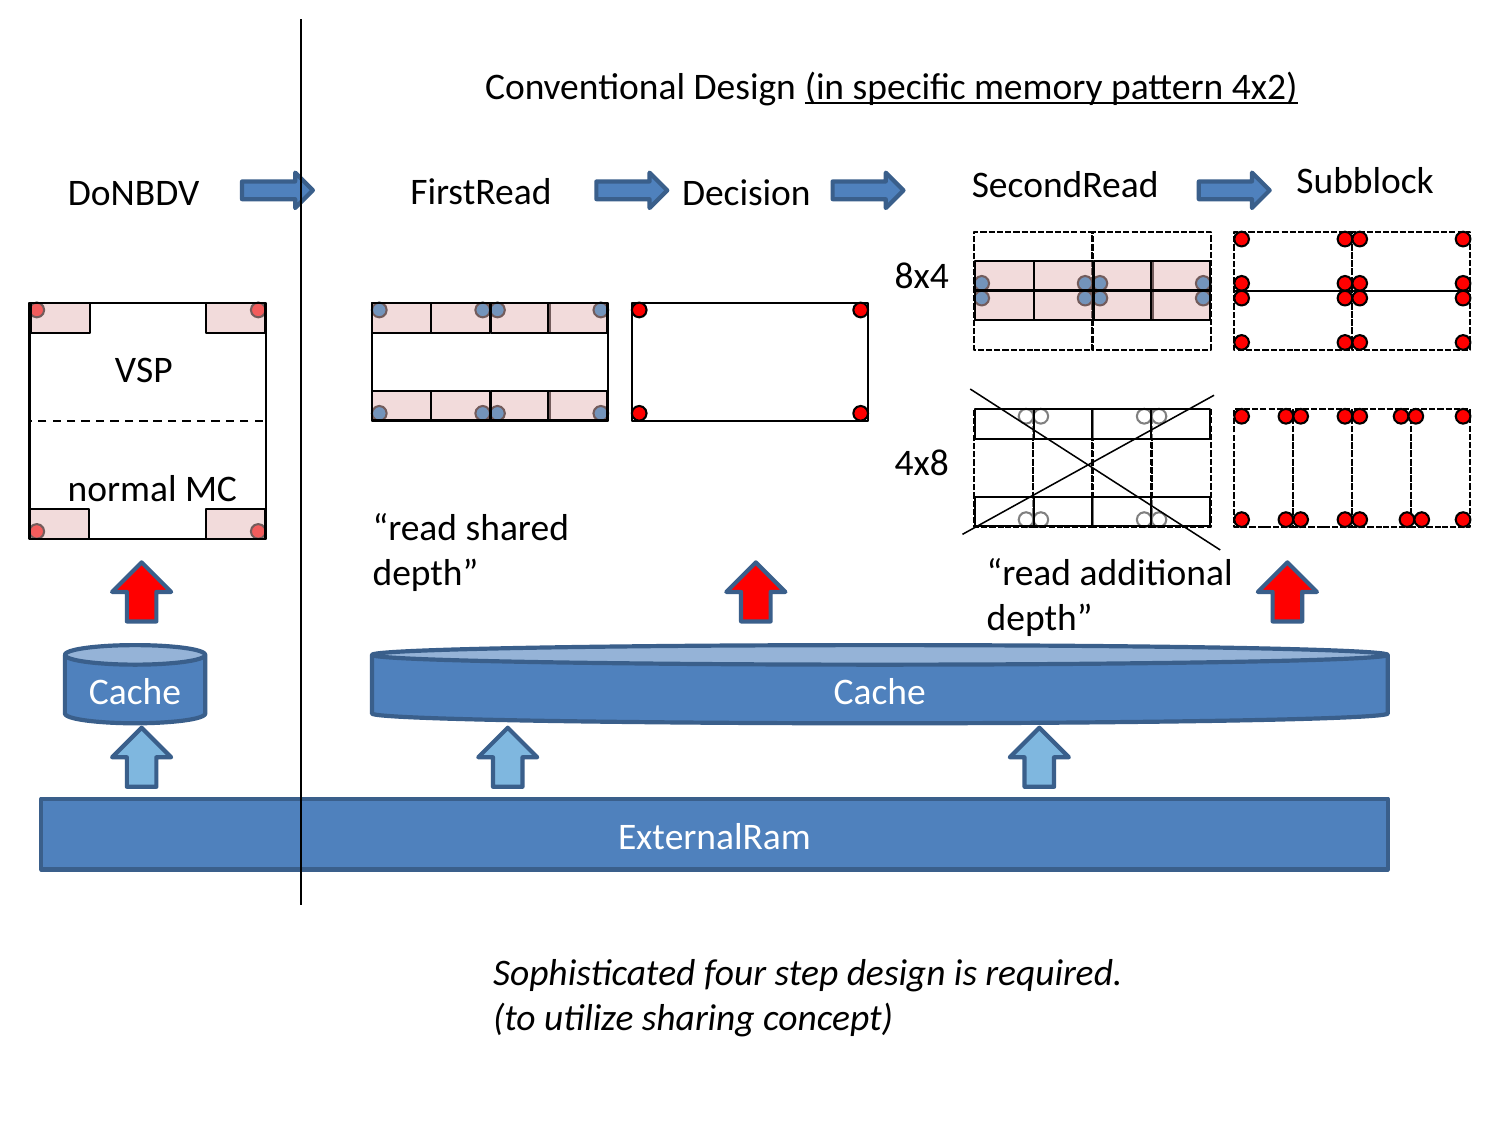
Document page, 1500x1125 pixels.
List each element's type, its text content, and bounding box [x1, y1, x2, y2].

text_box [1453, 273, 1473, 291]
text_box [1335, 229, 1352, 249]
text_box [429, 388, 488, 422]
text_box [1350, 229, 1370, 249]
text_box [1335, 333, 1352, 352]
text_box [204, 507, 267, 541]
text_box [1149, 259, 1212, 288]
text_box [1350, 333, 1370, 352]
text_box [27, 421, 268, 528]
text_box “read additional depth” [971, 540, 1264, 646]
text_box [1232, 288, 1252, 308]
text_box [1232, 510, 1252, 530]
text_box [1350, 288, 1370, 308]
text_box [1335, 406, 1355, 426]
text_box 4x8 [879, 430, 957, 491]
text_box [836, 170, 906, 210]
text_box SecondRead [957, 152, 1182, 212]
text_box [1232, 407, 1293, 529]
text_box [370, 388, 429, 422]
text_box [1264, 560, 1319, 624]
text_box [204, 301, 267, 335]
text_box [1032, 288, 1092, 322]
text_box [1453, 333, 1473, 352]
text_box Decision [667, 160, 836, 221]
text_box [476, 725, 540, 789]
text_box [1335, 273, 1352, 291]
text_box [28, 507, 91, 541]
text_box [1291, 407, 1352, 529]
text_box [1409, 407, 1473, 529]
text_box [1350, 273, 1370, 291]
text_box [370, 315, 610, 408]
text_box [972, 230, 1092, 259]
text_box Conventional Design (in specific memory pattern 4x2) [470, 54, 1385, 115]
text_box [1453, 229, 1473, 249]
text_box [1232, 273, 1252, 291]
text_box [962, 395, 1215, 535]
text_box [429, 301, 488, 335]
text_box [629, 403, 649, 423]
text_box 8x4 [879, 243, 987, 304]
text_box [110, 725, 174, 789]
text_box [91, 516, 204, 541]
text_box [1276, 406, 1293, 426]
text_box [1149, 288, 1212, 322]
text_box [1007, 725, 1071, 789]
text_box [1412, 510, 1432, 530]
text_box DoNBDV [53, 160, 269, 221]
text_box [1032, 259, 1092, 288]
text_box [1335, 288, 1352, 308]
text_box VSP [100, 338, 195, 398]
text_box [488, 388, 546, 422]
text_box [1092, 288, 1149, 322]
text_box [1350, 289, 1473, 352]
text_box [1291, 406, 1311, 426]
text_box [1232, 230, 1352, 290]
text_box [546, 301, 609, 335]
text_box [851, 300, 871, 320]
text_box [1350, 407, 1411, 529]
text_box [1232, 406, 1252, 426]
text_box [970, 388, 1221, 551]
text_box [546, 388, 609, 422]
text_box [1350, 230, 1473, 290]
text_box [973, 259, 1032, 288]
text_box [306, 180, 315, 201]
text_box [1406, 406, 1426, 426]
text_box [1453, 406, 1473, 426]
text_box [972, 312, 1092, 352]
text_box “read shared depth” [357, 495, 650, 600]
text_box [1232, 289, 1352, 352]
text_box [488, 301, 546, 335]
text_box Cache [369, 643, 1390, 726]
text_box [1335, 510, 1355, 530]
text_box ExternalRam [306, 797, 1390, 872]
text_box [630, 301, 870, 423]
text_box [1092, 259, 1149, 288]
text_box [1276, 510, 1293, 530]
text_box [1353, 510, 1370, 530]
text_box [1291, 510, 1311, 530]
text_box Subblock [1281, 148, 1500, 209]
text_box [1090, 322, 1213, 352]
text_box ExternalRam [39, 797, 296, 872]
text_box [1453, 288, 1473, 308]
text_box [110, 560, 174, 624]
text_box [629, 300, 649, 320]
text_box [1090, 230, 1213, 260]
text_box Sophisticated four step design is required. (to utilize sharing concept) [478, 940, 1223, 1046]
text_box [1391, 406, 1408, 426]
text_box [1232, 333, 1252, 352]
text_box [1232, 229, 1252, 249]
text_box Cache [62, 643, 208, 726]
text_box [1353, 406, 1370, 426]
text_box [29, 301, 92, 335]
text_box [851, 403, 871, 423]
text_box [370, 301, 429, 335]
text_box normal MC [53, 456, 266, 516]
text_box [973, 288, 1032, 322]
text_box [1453, 510, 1473, 530]
text_box [1397, 510, 1414, 530]
text_box [239, 170, 296, 210]
text_box FirstRead [395, 159, 573, 219]
text_box [1196, 170, 1272, 210]
text_box [594, 170, 667, 210]
text_box [724, 560, 788, 624]
text_box [27, 301, 268, 423]
